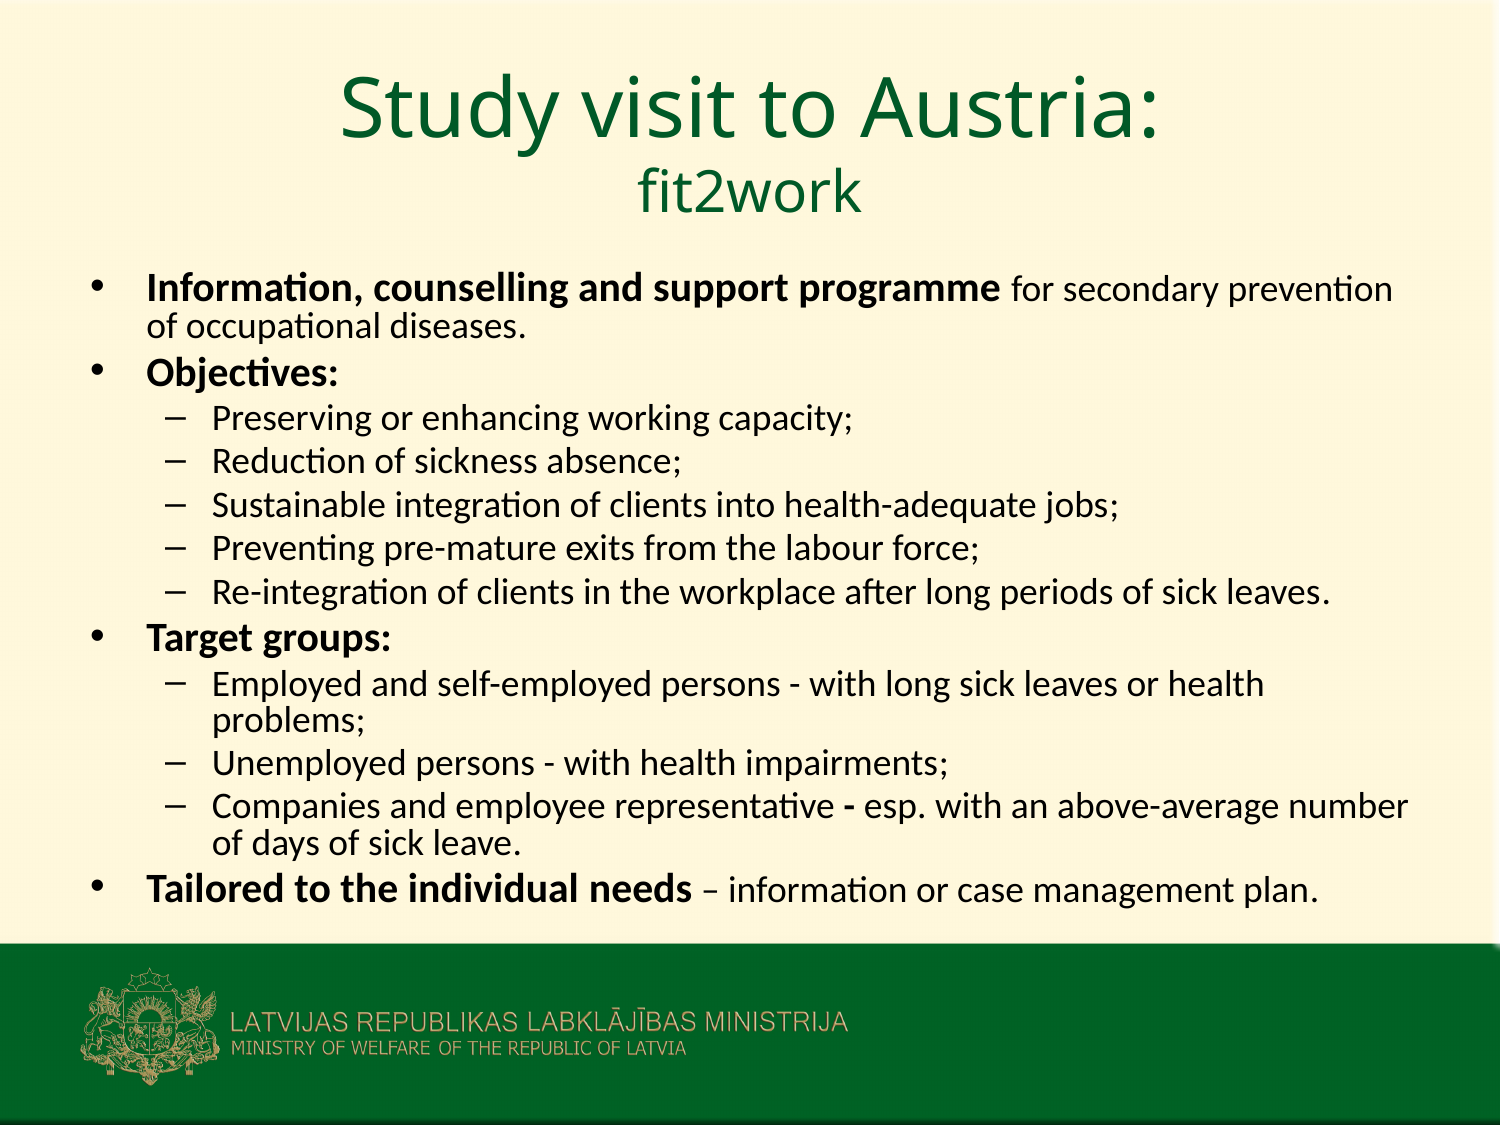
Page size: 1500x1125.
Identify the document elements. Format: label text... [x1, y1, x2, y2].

title Study visit to Austria: fit2work [74, 44, 1426, 233]
picture [0, 0, 1500, 1125]
list Information, counselling and support programme for secondary prevention of occupational diseases. Objectives: Preserving or enhancing working capacity; Reduction of sickness absence; Sustainable integration of clients into health-adequate jobs; Preventing pre-mature exits from the labour force; Re-integration of clients in the workplace after long periods of sick leaves. Target groups: Employed and self-employed persons - with long sick leaves or health problems; Unemployed persons - with health impairments; Companies and employee representative - esp. with an above-average number of days of sick leave. Tailored to the individual needs – information or case management plan. [74, 262, 1426, 1006]
